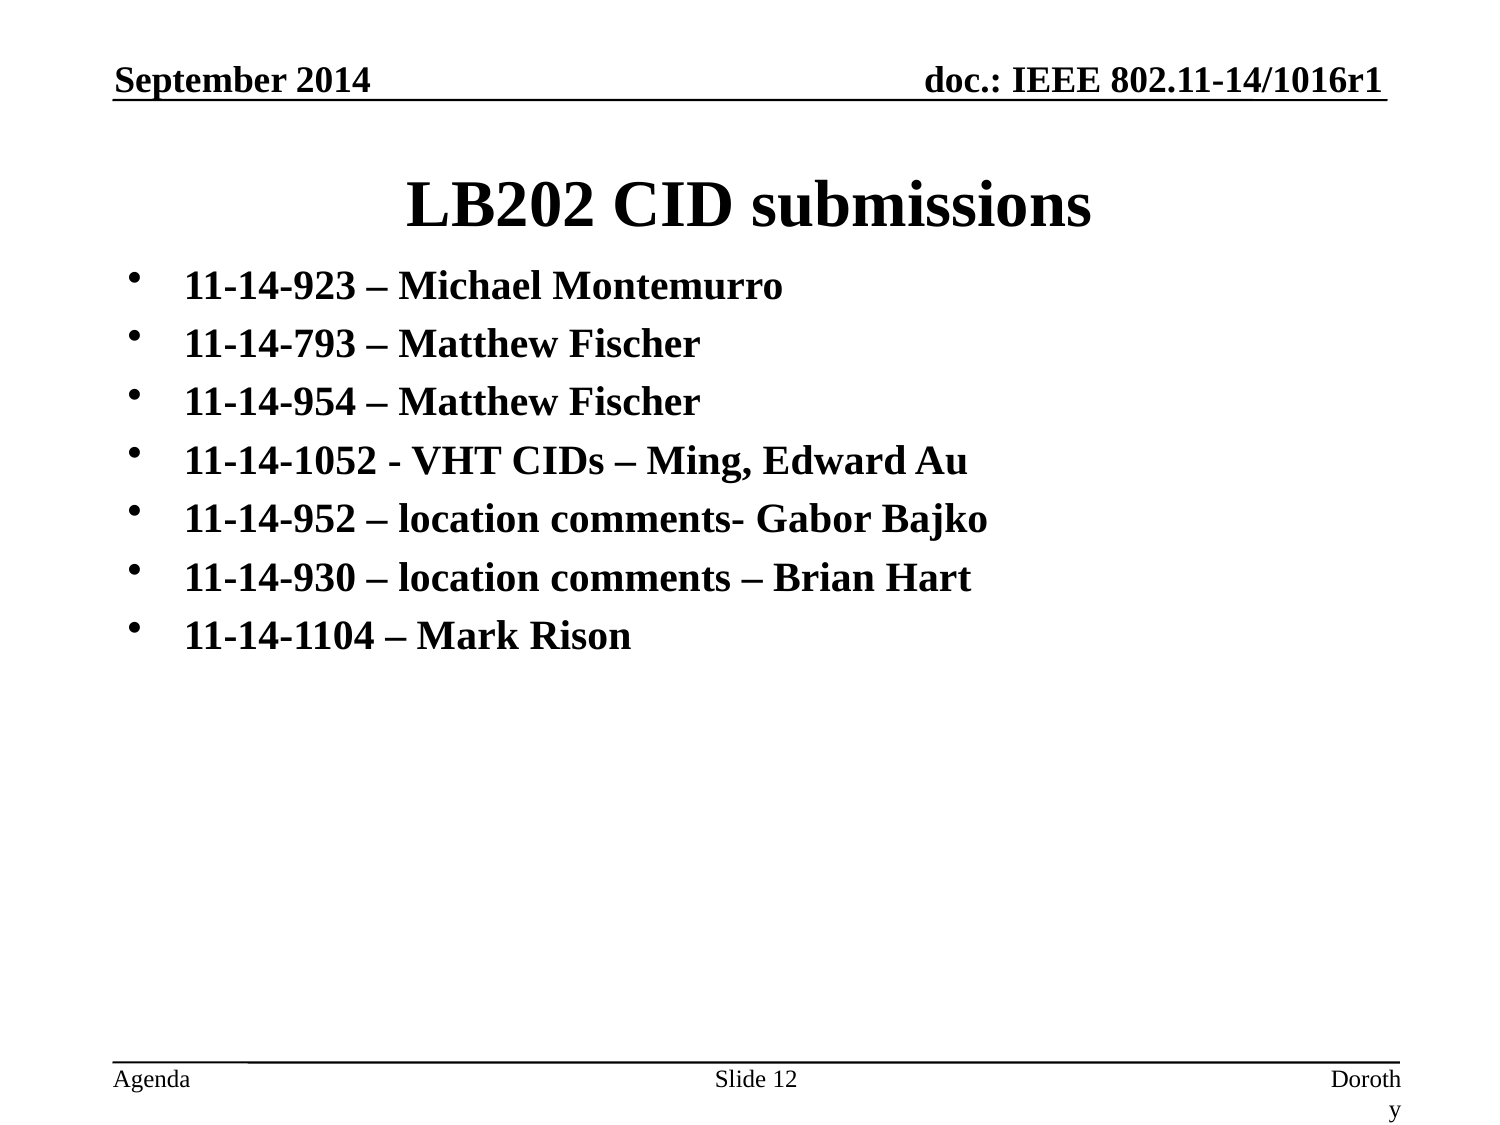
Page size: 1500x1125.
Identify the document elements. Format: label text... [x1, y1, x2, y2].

list 11-14-923 – Michael Montemurro 11-14-793 – Matthew Fischer 11-14-954 – Matthew Fischer 11-14-1052 - VHT CIDs – Ming, Edward Au 11-14-952 – location comments- Gabor Bajko 11-14-930 – location comments – Brian Hart 11-14-1104 – Mark Rison [112, 249, 1388, 1063]
footer Dorothy Stanley, Aruba Networks [1325, 1062, 1402, 1093]
slide_number Slide 12 [712, 1063, 800, 1093]
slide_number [114, 54, 425, 100]
title LB202 CID submissions [112, 112, 1388, 249]
